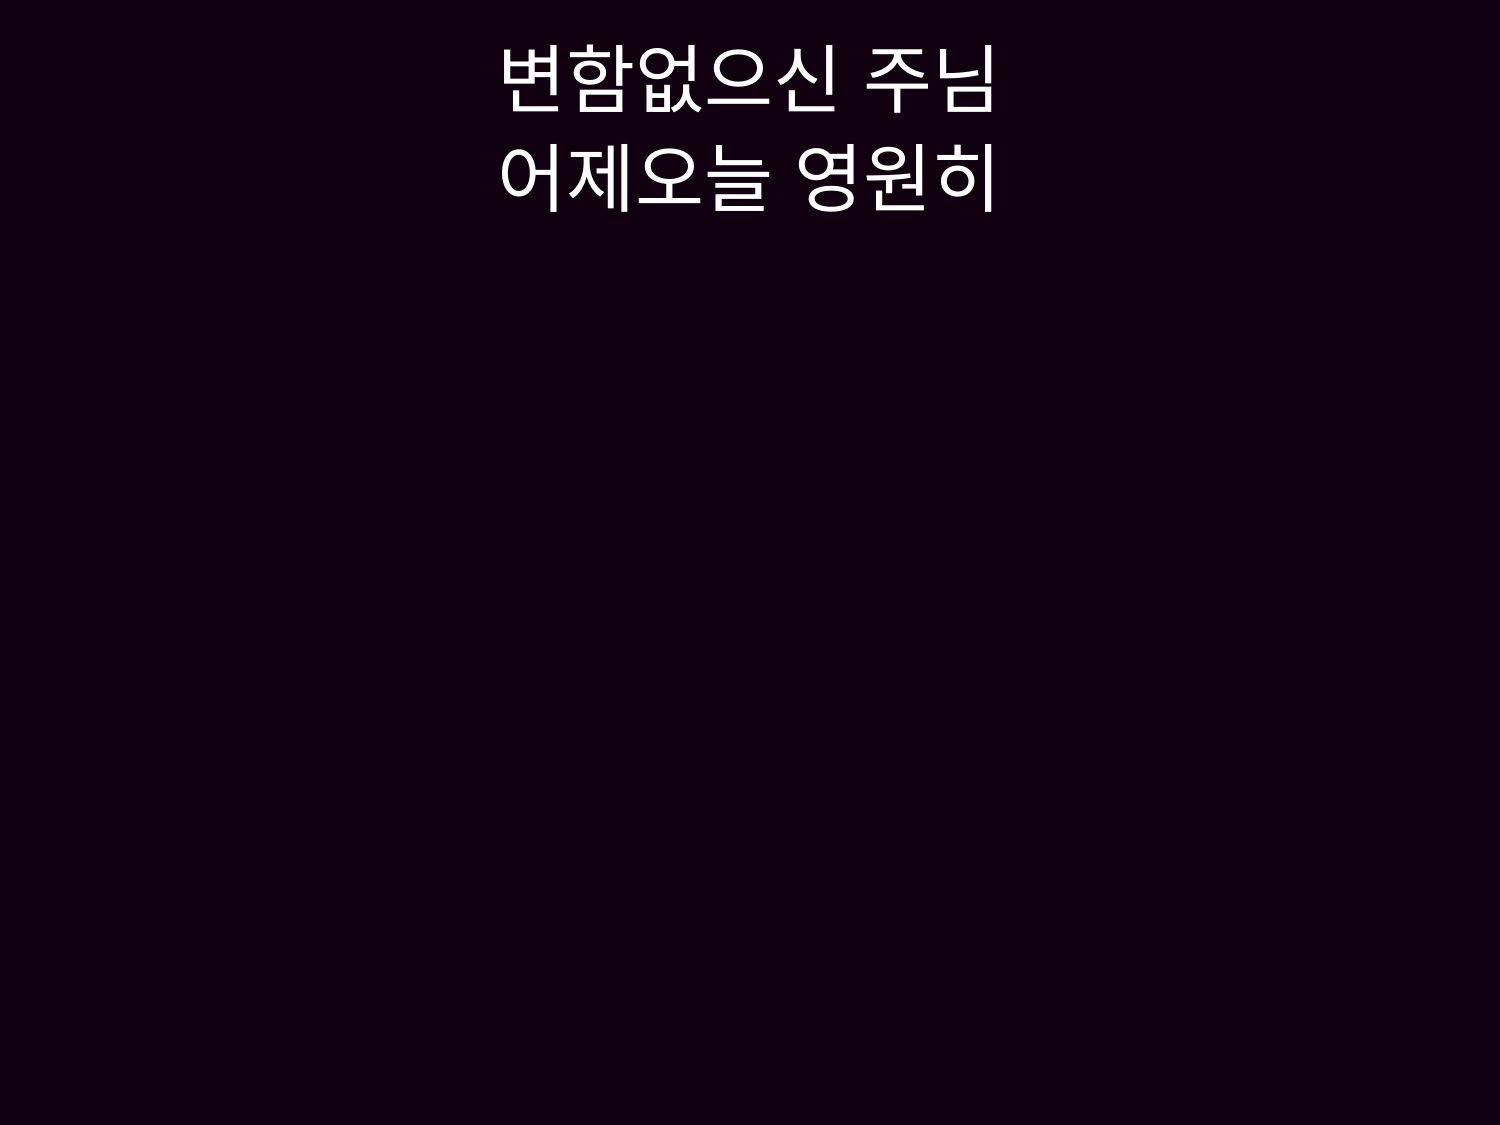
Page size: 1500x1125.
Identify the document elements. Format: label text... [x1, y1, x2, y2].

title 변함없으신 주님 어제오늘 영원히 [0, 12, 1500, 1125]
